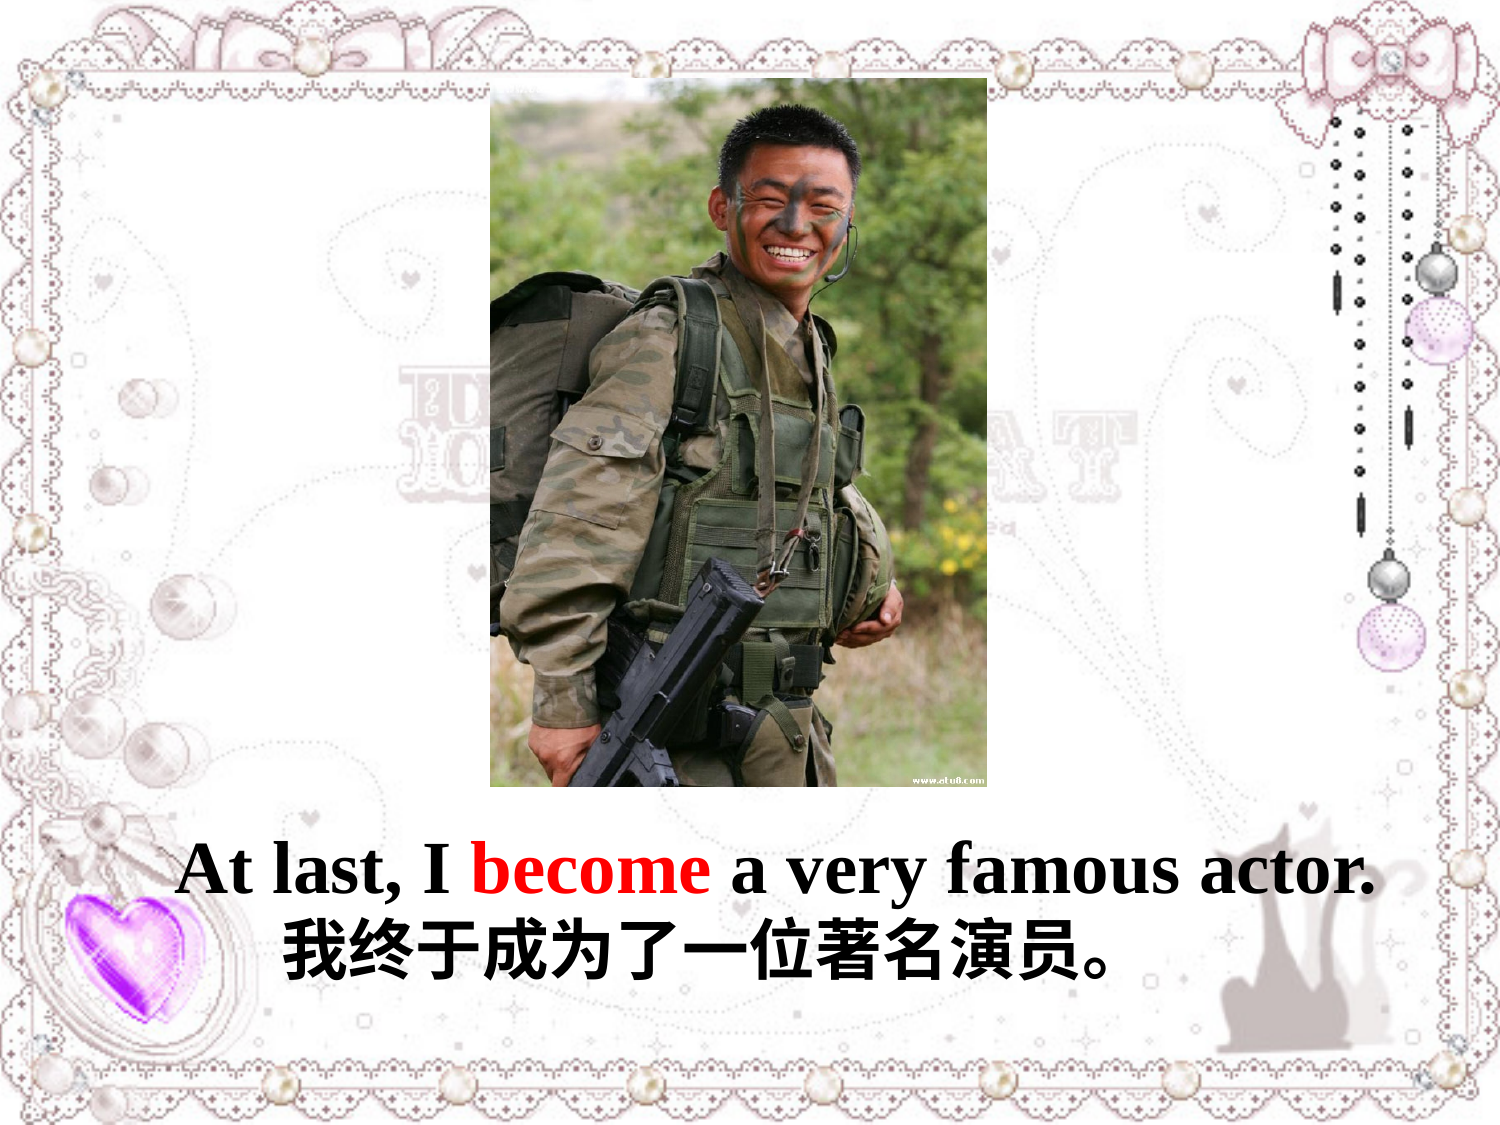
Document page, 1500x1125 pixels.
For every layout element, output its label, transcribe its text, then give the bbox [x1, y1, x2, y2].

text_box At last, I become a very famous actor. 我终于成为了一位著名演员。 [159, 810, 1443, 996]
picture [0, 0, 1500, 1125]
